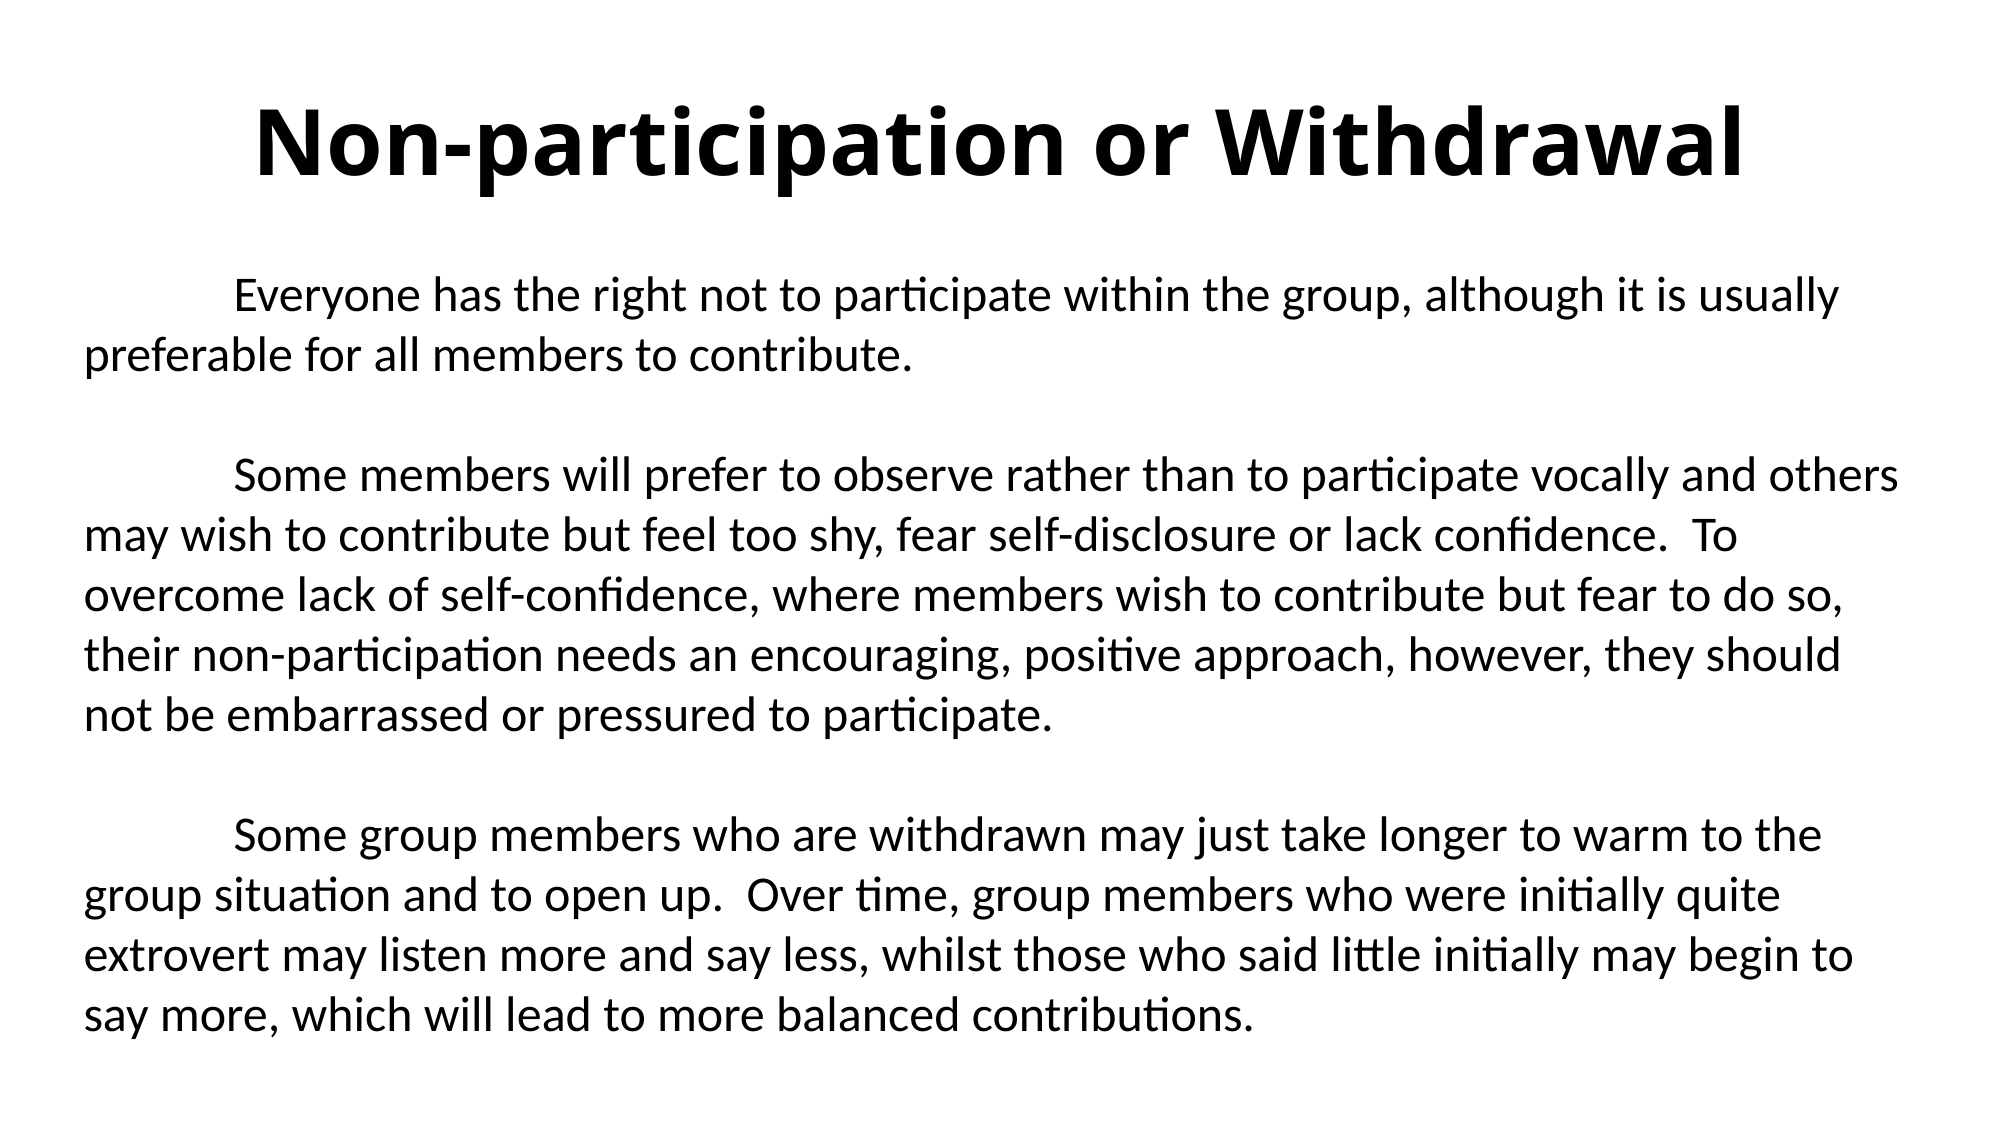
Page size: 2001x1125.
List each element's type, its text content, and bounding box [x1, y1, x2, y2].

title Non-participation or Withdrawal [137, 36, 1863, 254]
text_box Everyone has the right not to participate within the group, although it is usually preferable for all members to contribute. Some members will prefer to observe rather than to participate vocally and others may wish to contribute but feel too shy, fear self-disclosure or lack confidence. To overcome lack of self-confidence, where members wish to contribute but fear to do so, their non-participation needs an encouraging, positive approach, however, they should not be embarrassed or pressured to participate. Some group members who are withdrawn may just take longer to warm to the group situation and to open up. Over time, group members who were initially quite extrovert may listen more and say less, whilst those who said little initially may begin to say more, which will lead to more balanced contributions. [68, 254, 1932, 1050]
